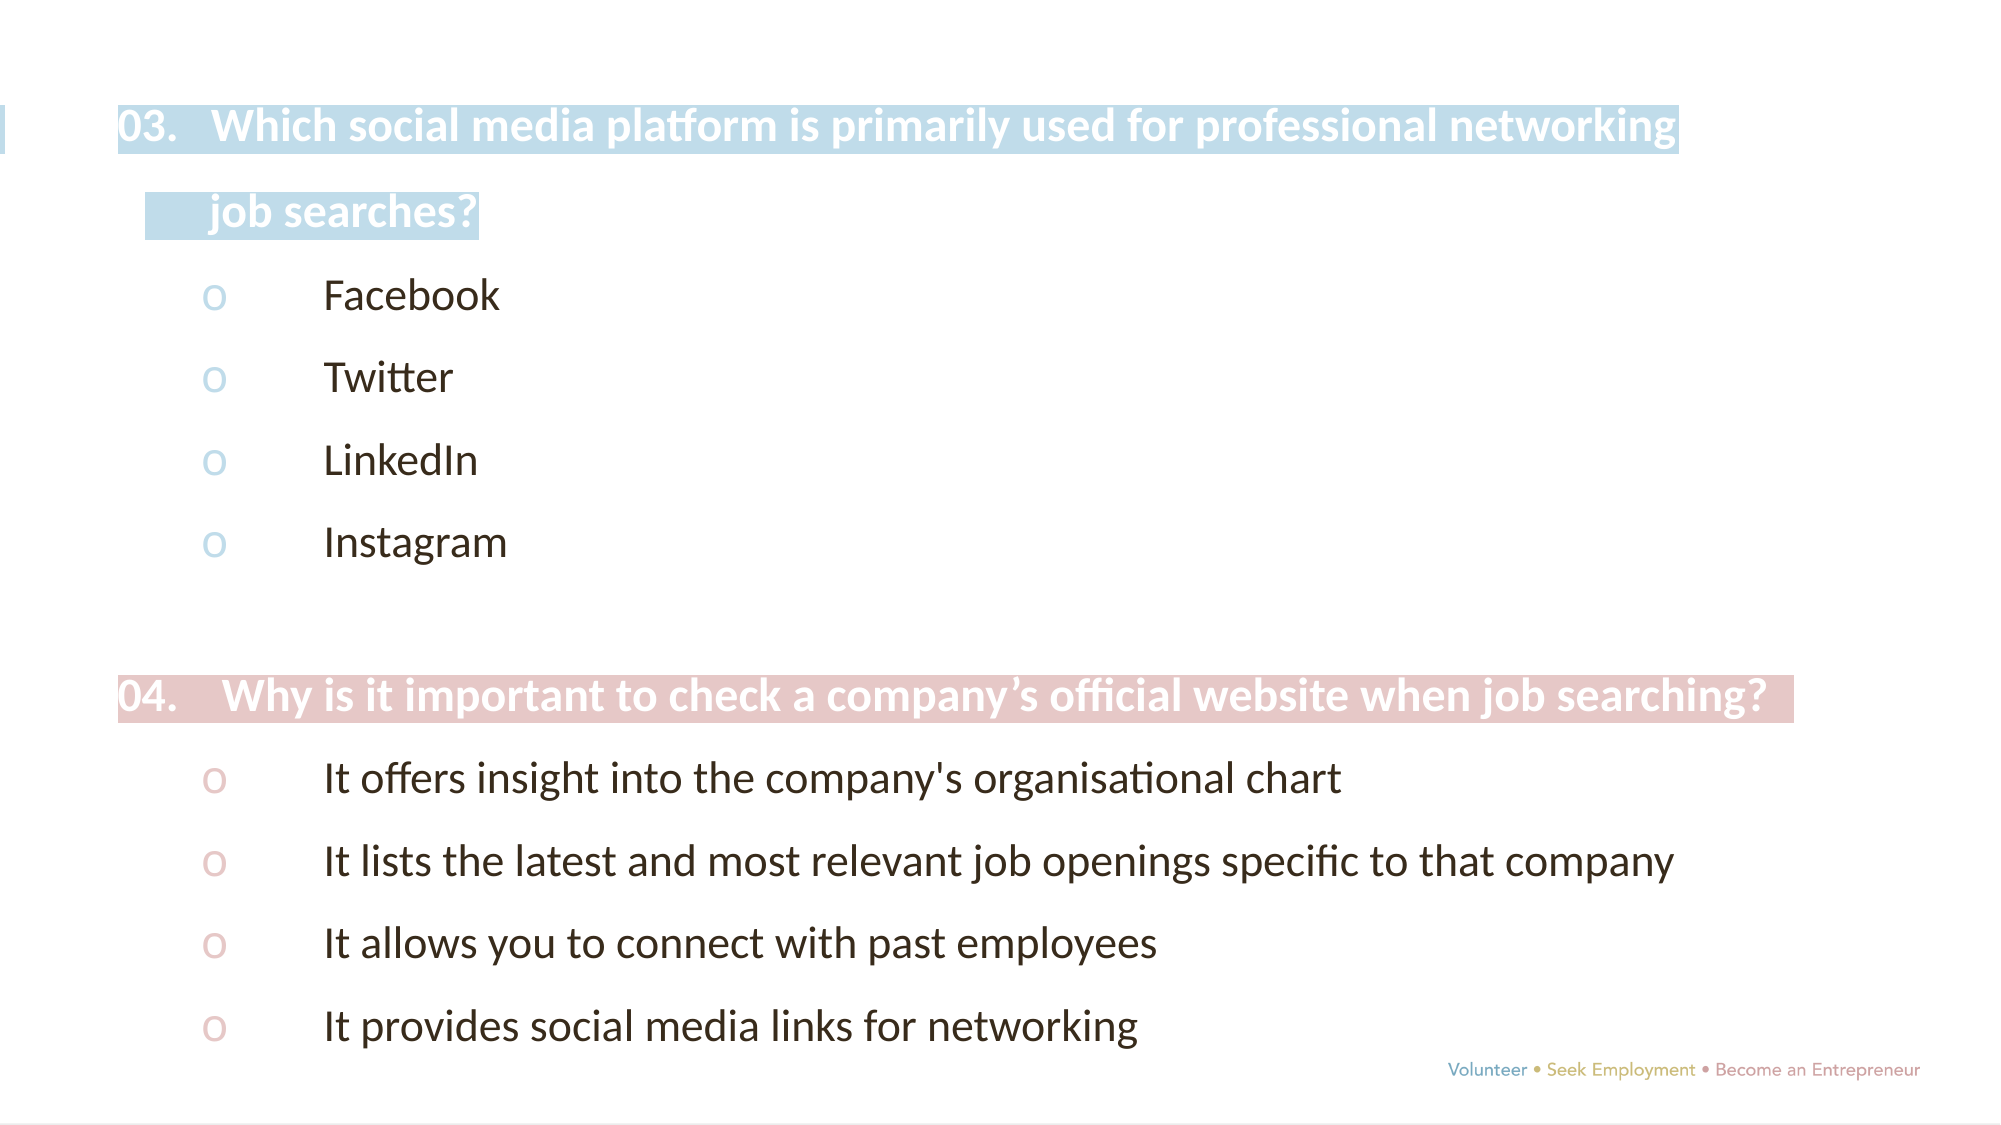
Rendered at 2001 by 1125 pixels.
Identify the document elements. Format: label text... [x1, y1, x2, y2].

text_box 03. Which social media platform is primarily used for professional networking job searches? o Facebook o Twitter o LinkedIn o Instagram 04. Why is it important to check a company’s official website when job searching?. o It offers insight into the company's organisational chart o It lists the latest and most relevant job openings specific to that company o It allows you to connect with past employees o It provides social media links for networking [0, 57, 1830, 1125]
picture [1830, 1046, 1971, 1103]
